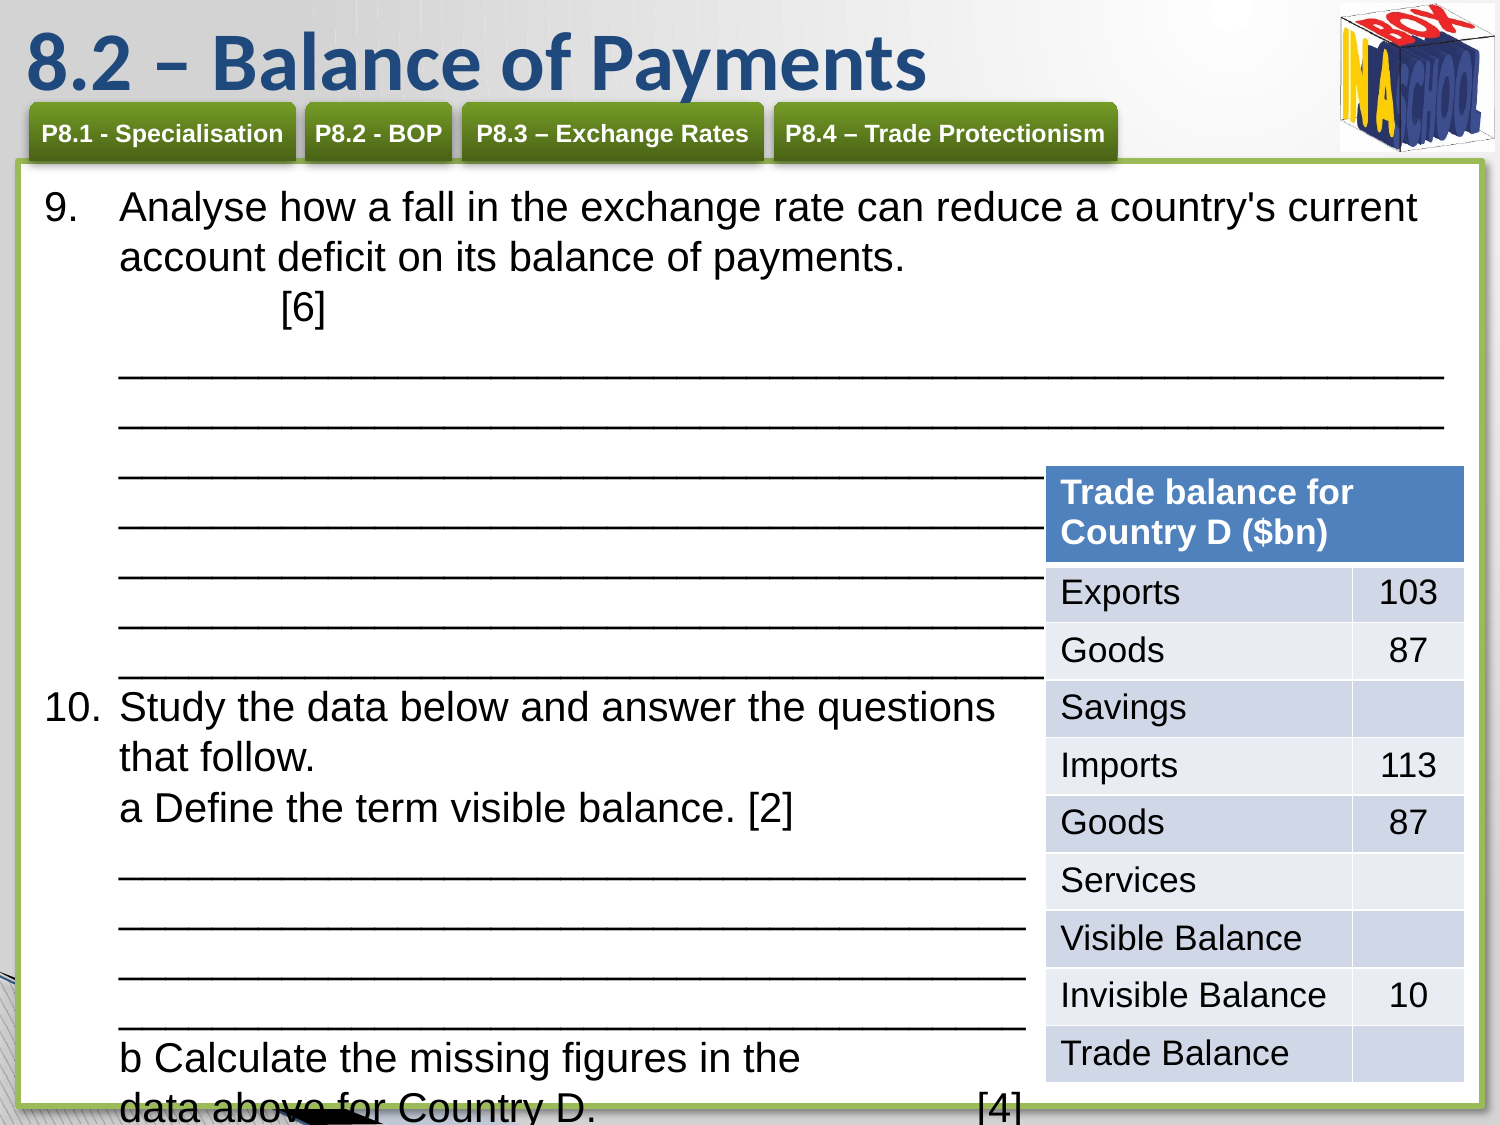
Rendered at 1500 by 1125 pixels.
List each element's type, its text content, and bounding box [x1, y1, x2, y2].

table_cell Goods [1046, 796, 1352, 852]
table_cell 87 [1353, 623, 1464, 679]
table_cell Savings [1046, 681, 1352, 737]
table_cell Imports [1046, 738, 1352, 794]
table_cell [1353, 911, 1464, 967]
table_cell [1353, 1026, 1464, 1082]
table_cell Invisible Balance [1046, 969, 1352, 1025]
table_cell Services [1046, 854, 1352, 909]
table_cell Exports [1046, 568, 1352, 622]
table_cell [1353, 681, 1464, 737]
table_cell Visible Balance [1046, 911, 1352, 967]
text_box Analyse how a fall in the exchange rate can reduce a country's current account deficit on its balance of payments. [6] _________________________________________________________ _________________________________________________________ _________________________________________________________ _________________________________________________________ _________________________________________________________ _________________________________________________________ _________________________________________________________ Study the data below and answer the questions that follow. a Define the term visible balance. [2] _______________________________________ _______________________________________ _______________________________________ _______________________________________ b Calculate the missing figures in the data above for Country D. [4] [29, 172, 1465, 1125]
table_cell Goods [1046, 623, 1352, 679]
table_cell 103 [1353, 568, 1464, 622]
title 8.2 – Balance of Payments [11, 11, 1465, 102]
table_cell 113 [1353, 738, 1464, 794]
table_cell 10 [1353, 969, 1464, 1025]
picture [1340, 3, 1495, 152]
table_cell [1353, 854, 1464, 909]
table_header Trade balance for Country D ($bn) [1046, 466, 1464, 562]
table_cell 87 [1353, 796, 1464, 852]
table_cell Trade Balance [1046, 1026, 1352, 1082]
